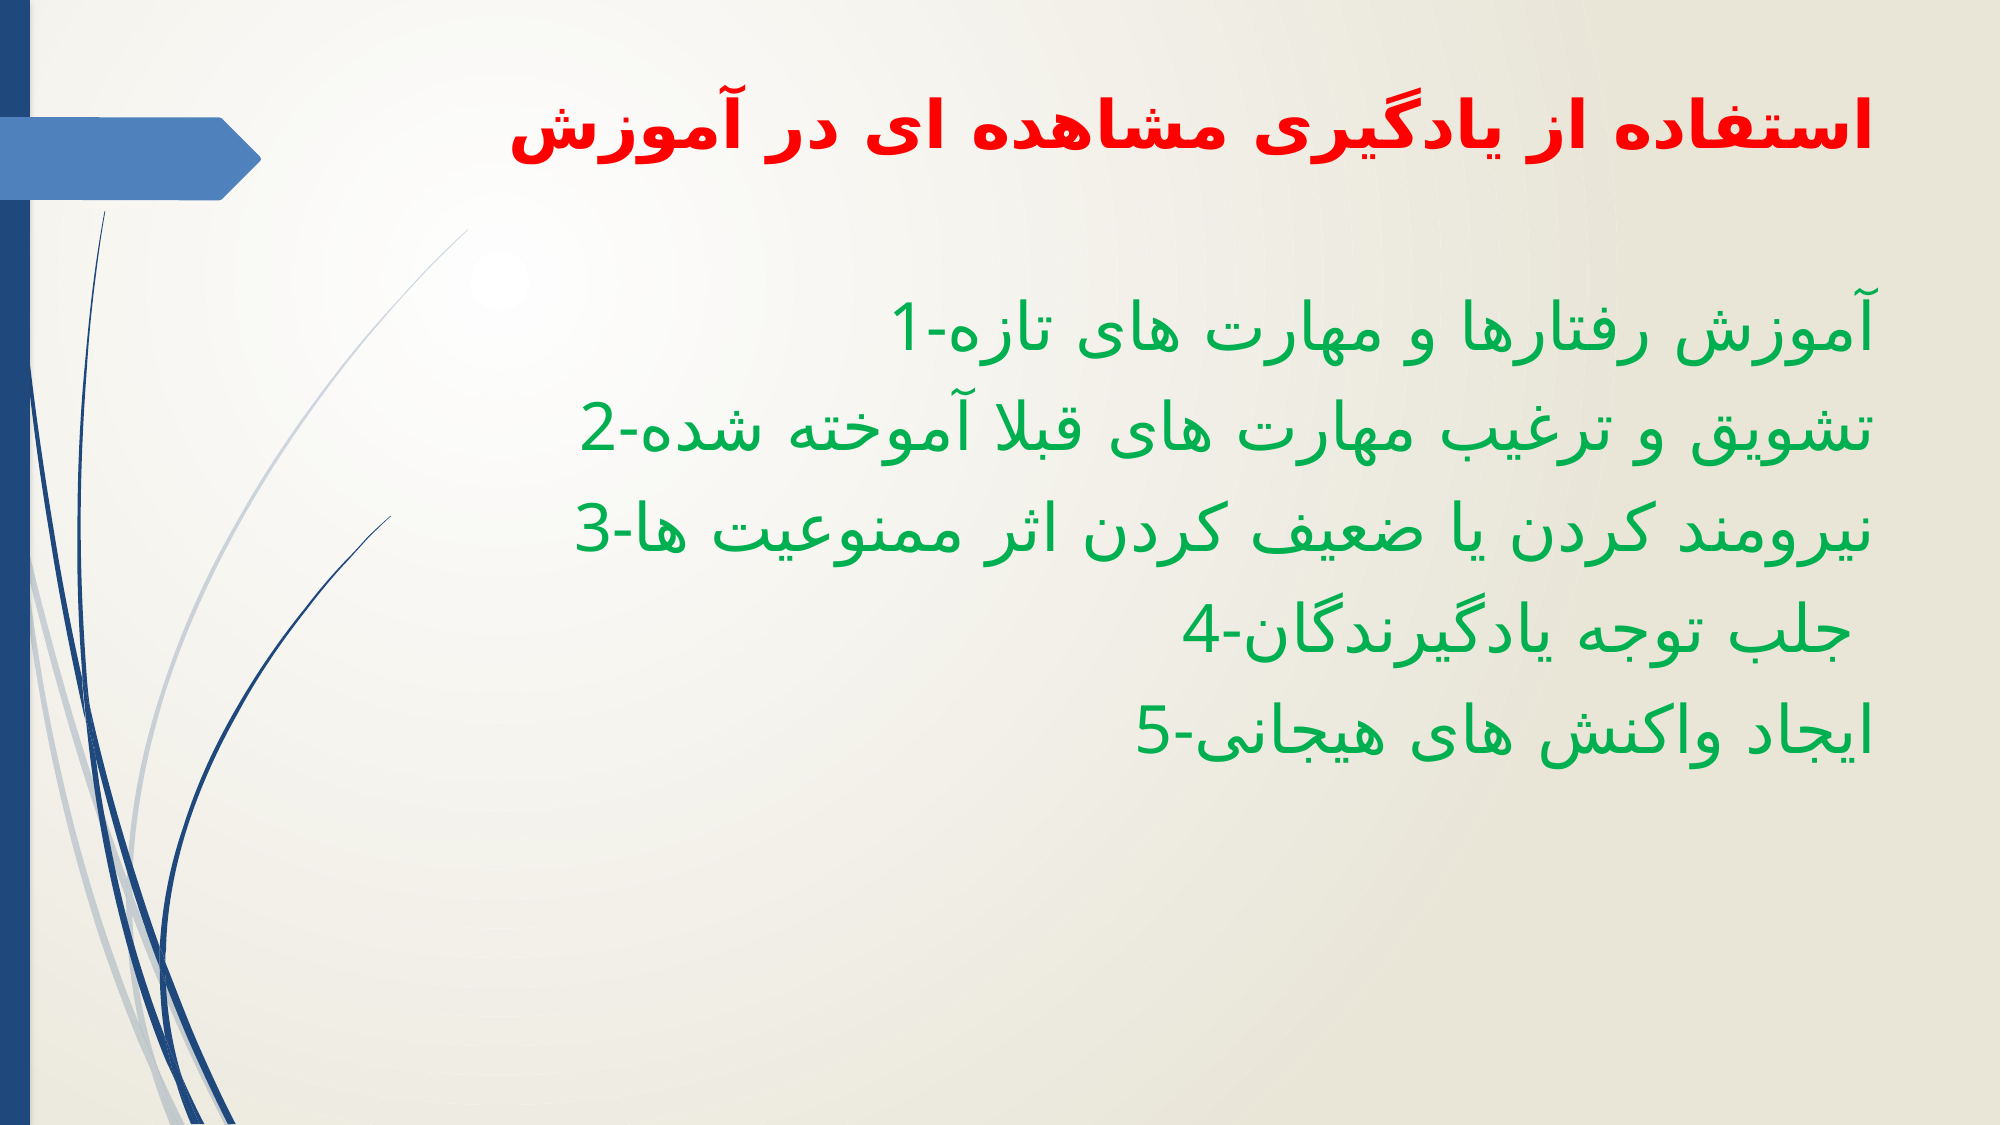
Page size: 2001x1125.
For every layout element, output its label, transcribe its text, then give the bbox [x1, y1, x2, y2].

list استفاده از یادگیری مشاهده ای در آموزش 1-آموزش رفتارها و مهارت های تازه 2-تشویق و ترغیب مهارت های قبلا آموخته شده 3-نیرومند کردن یا ضعیف کردن اثر ممنوعیت ها 4-جلب توجه یادگیرندگان 5-ایجاد واکنش های هیجانی [328, 73, 1892, 991]
